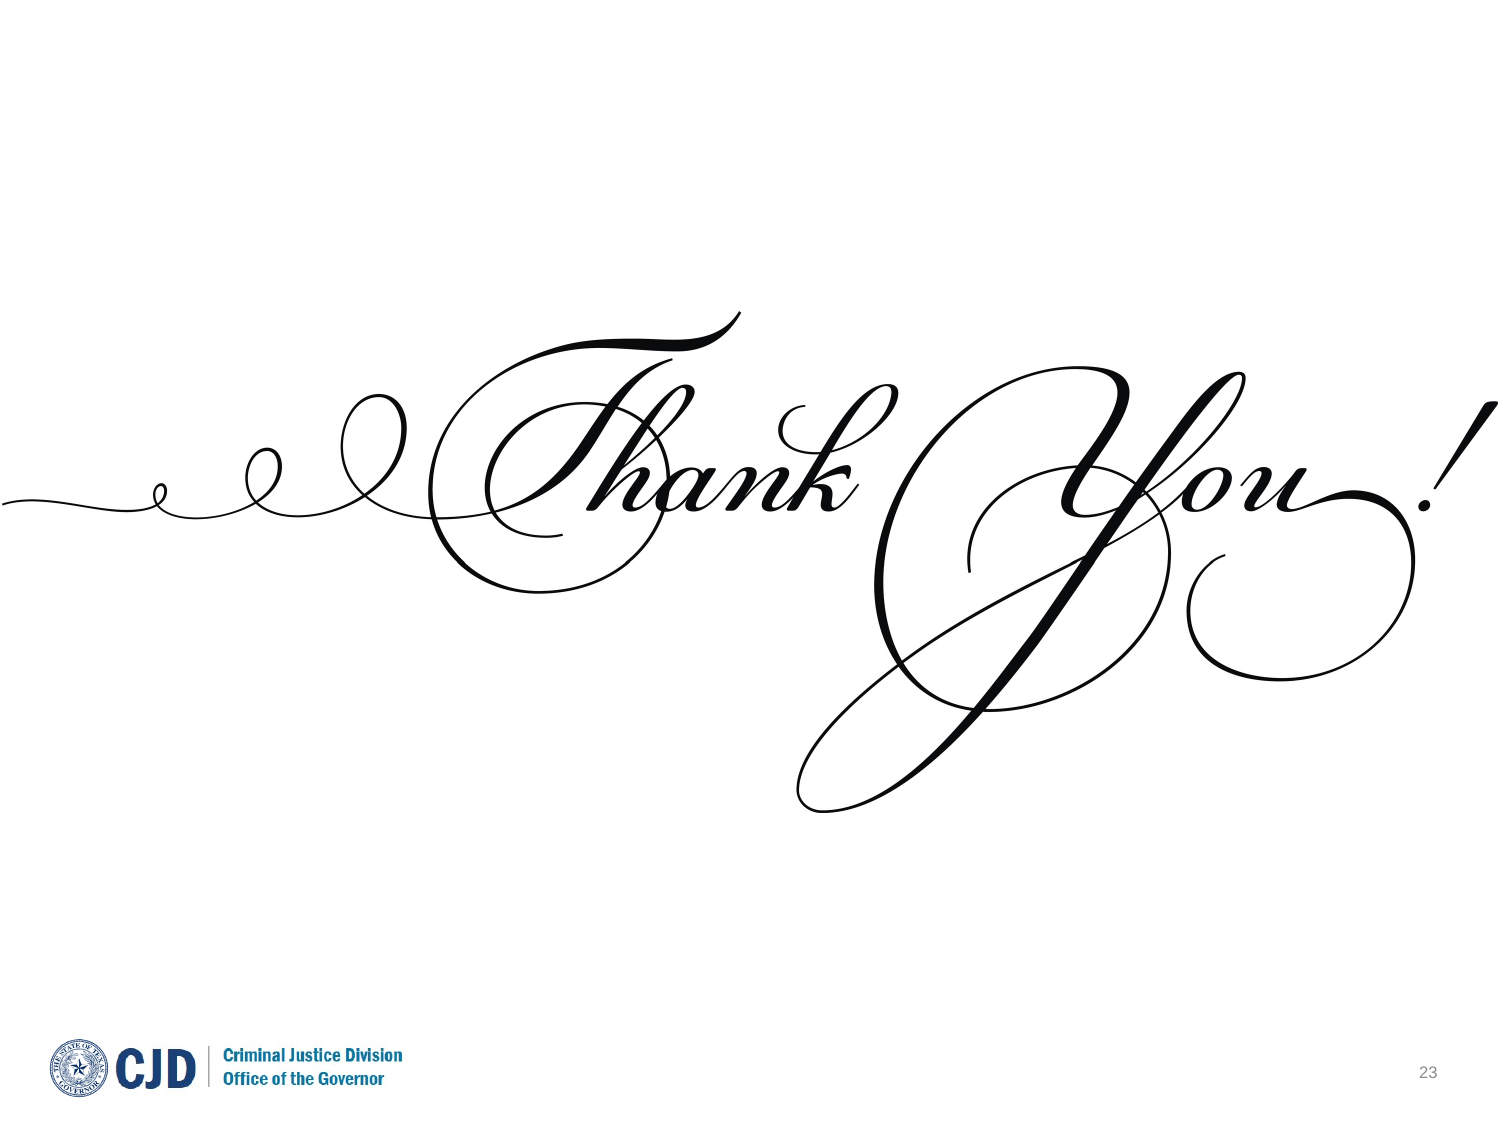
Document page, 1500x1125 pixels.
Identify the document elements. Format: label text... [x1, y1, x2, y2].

slide_number 23 [1307, 1051, 1438, 1093]
picture [114, 1038, 420, 1097]
picture [1, 311, 1499, 814]
